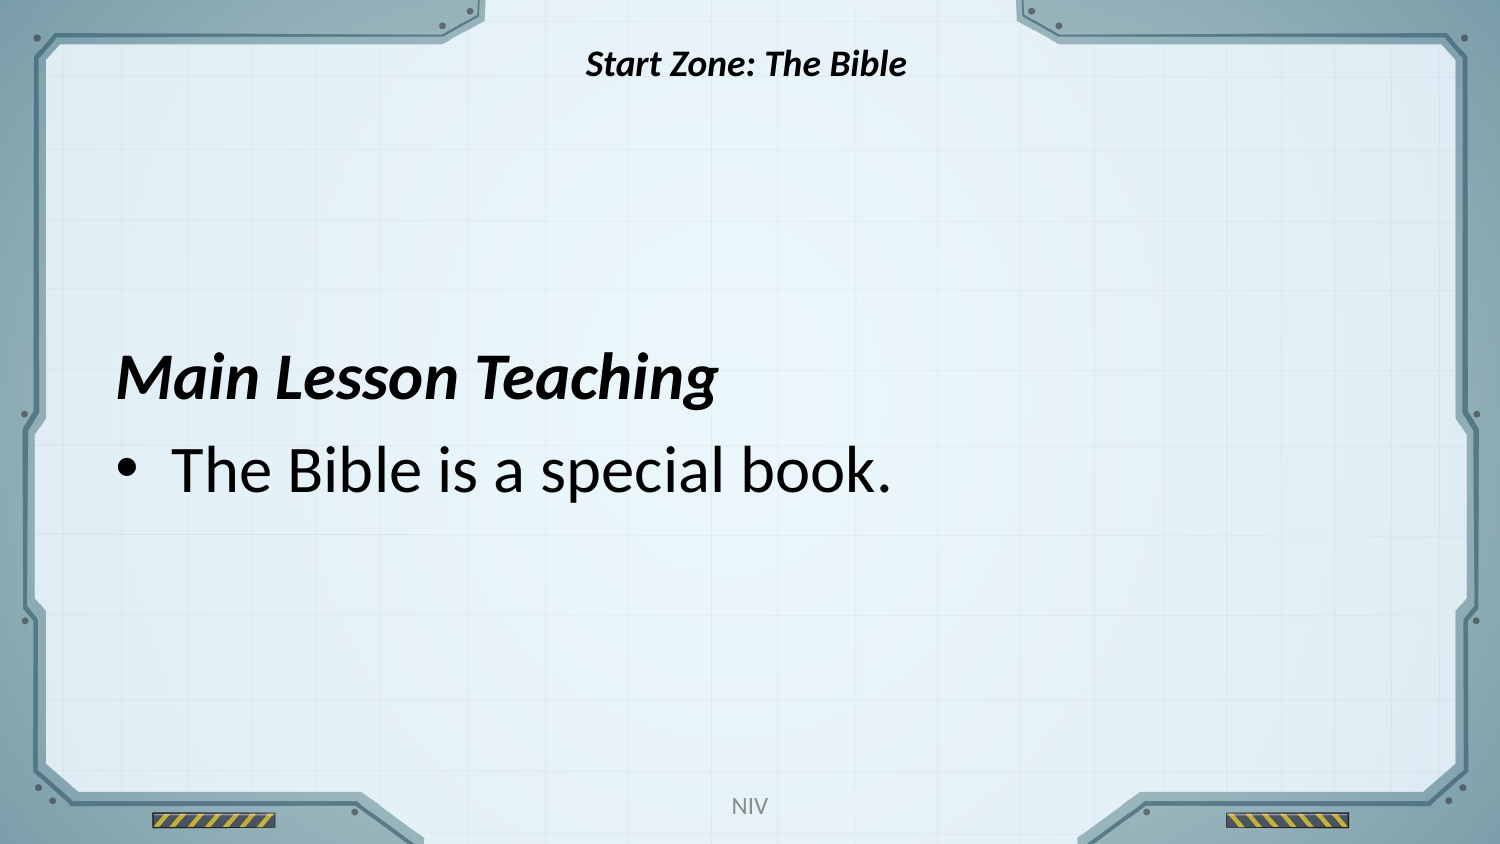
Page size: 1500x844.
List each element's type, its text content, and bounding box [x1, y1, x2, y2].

footer NIV [512, 782, 988, 828]
text_box Start Zone: The Bible [502, 31, 992, 91]
picture [0, 0, 1500, 844]
list Main Lesson Teaching The Bible is a special book. [100, 135, 1408, 704]
